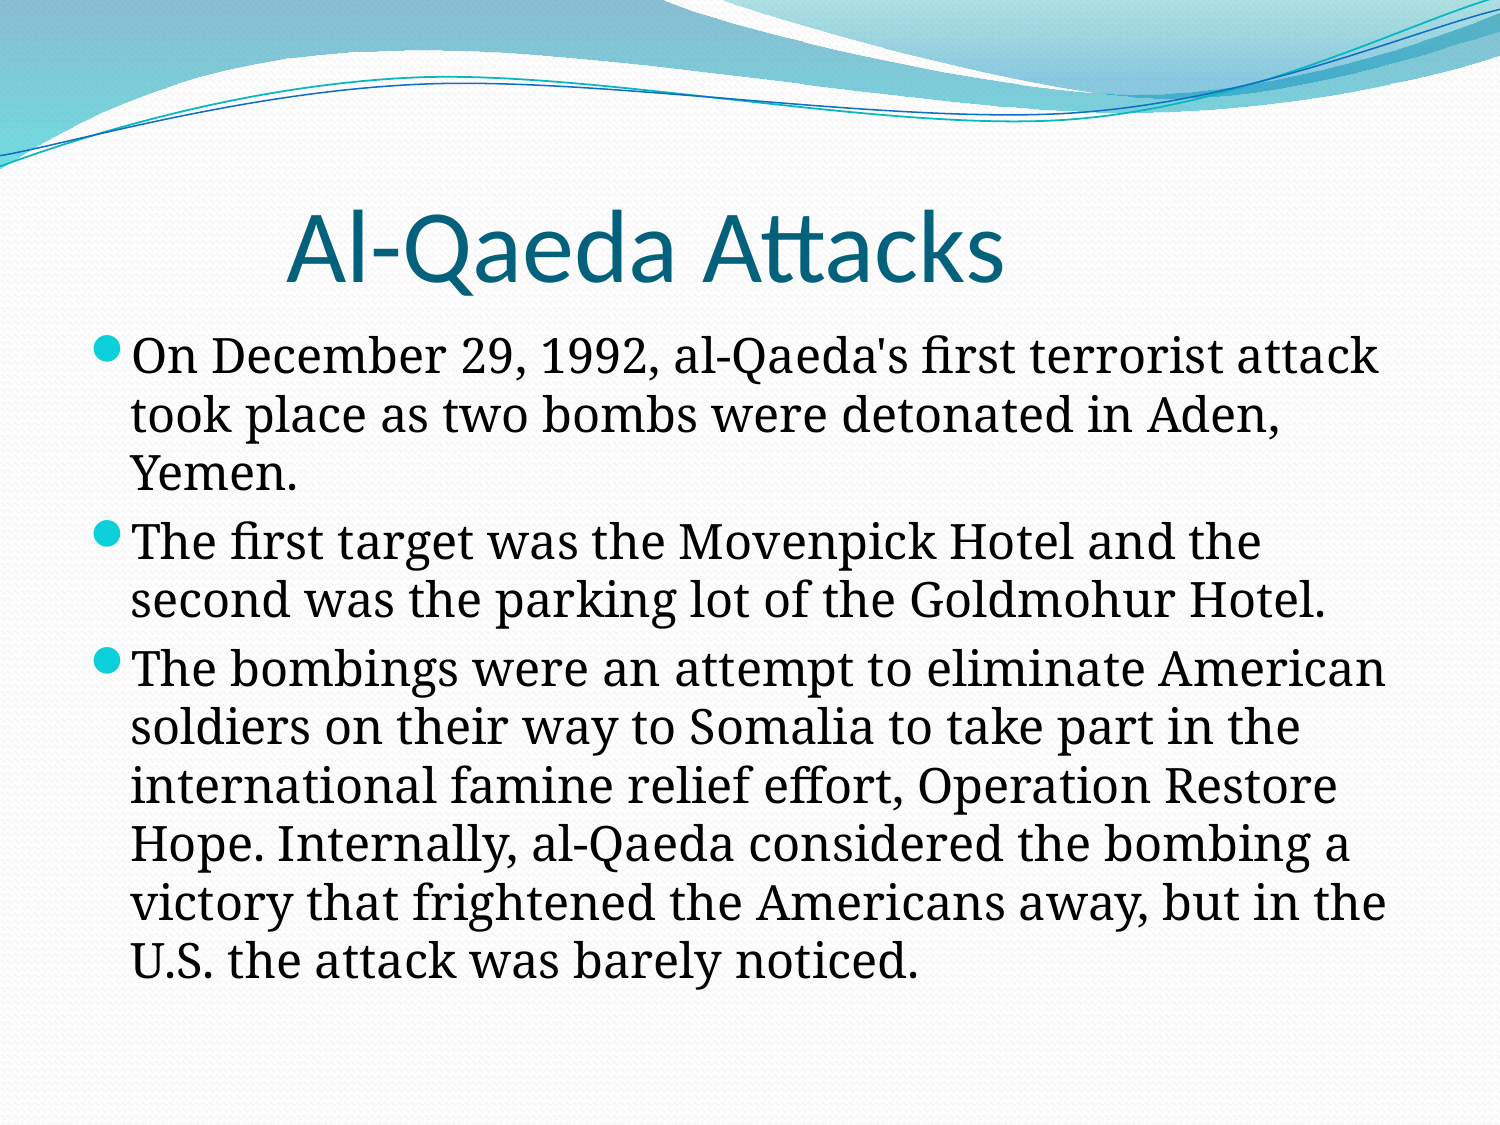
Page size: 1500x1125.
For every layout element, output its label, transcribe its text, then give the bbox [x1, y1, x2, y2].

list On December 29, 1992, al-Qaeda's first terrorist attack took place as two bombs were detonated in Aden, Yemen. The first target was the Movenpick Hotel and the second was the parking lot of the Goldmohur Hotel. The bombings were an attempt to eliminate American soldiers on their way to Somalia to take part in the international famine relief effort, Operation Restore Hope. Internally, al-Qaeda considered the bombing a victory that frightened the Americans away, but in the U.S. the attack was barely noticed. [75, 317, 1425, 1038]
title Al-Qaeda Attacks [75, 115, 1425, 303]
